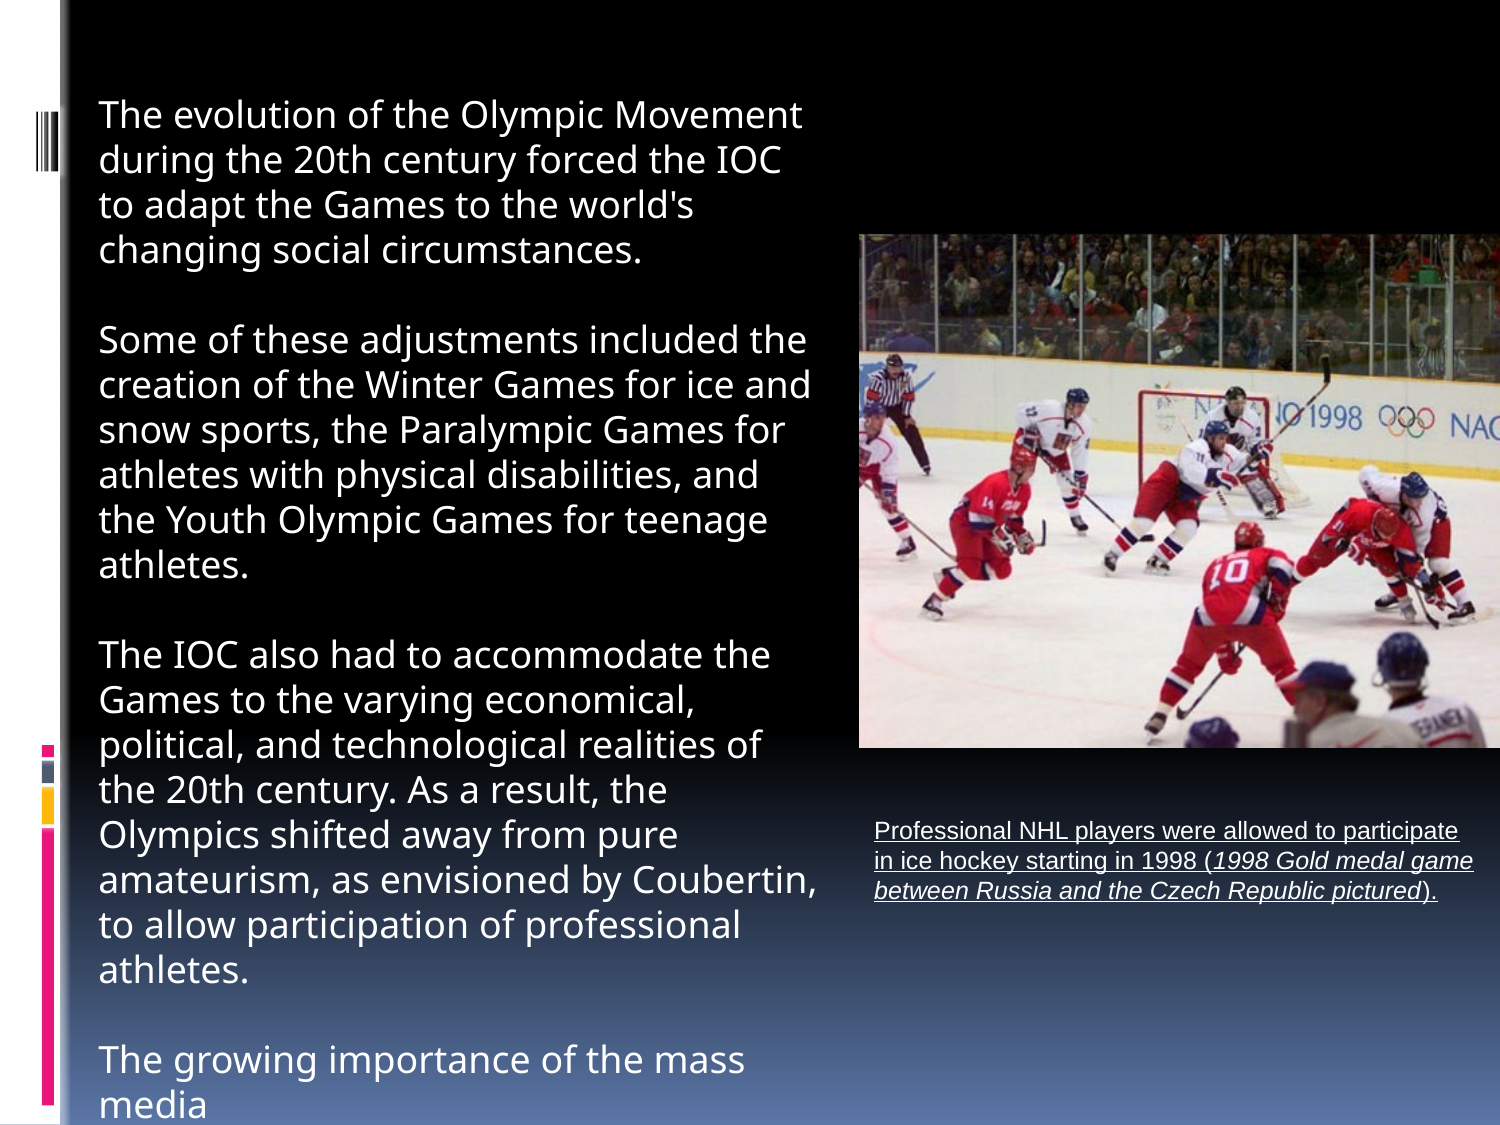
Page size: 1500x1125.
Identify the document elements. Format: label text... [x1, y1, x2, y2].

text_box Professional NHL players were allowed to participate in ice hockey starting in 1998 (1998 Gold medal game between Russia and the Czech Republic pictured). [859, 762, 1500, 912]
picture [858, 233, 1500, 748]
text_box The evolution of the Olympic Movement during the 20th century forced the IOC to adapt the Games to the world's changing social circumstances. Some of these adjustments included the creation of the Winter Games for ice and snow sports, the Paralympic Games for athletes with physical disabilities, and the Youth Olympic Games for teenage athletes. The IOC also had to accommodate the Games to the varying economical, political, and technological realities of the 20th century. As a result, the Olympics shifted away from pure amateurism, as envisioned by Coubertin, to allow participation of professional athletes. The growing importance of the mass media created the issue of corporate sponsorship and commercialization of the Games. [83, 83, 834, 1125]
